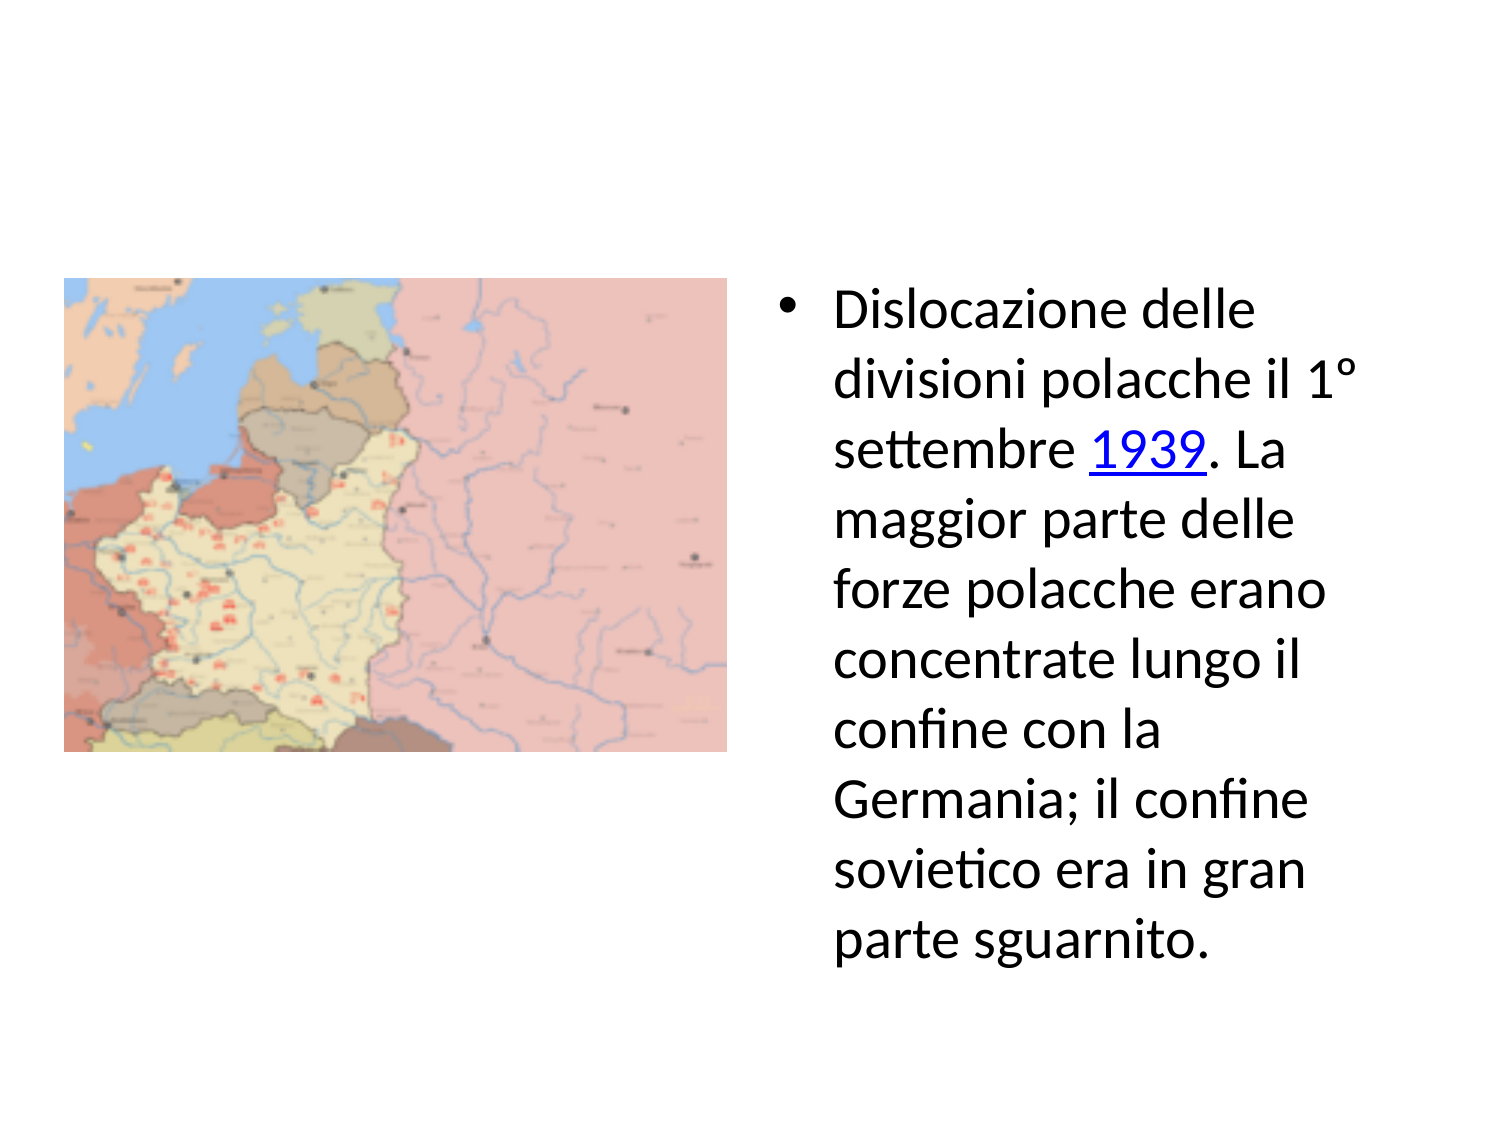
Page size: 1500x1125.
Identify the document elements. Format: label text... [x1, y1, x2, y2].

list Dislocazione delle divisioni polacche il 1º settembre 1939. La maggior parte delle forze polacche erano concentrate lungo il confine con la Germania; il confine sovietico era in gran parte sguarnito. [762, 262, 1425, 1005]
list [64, 278, 727, 752]
